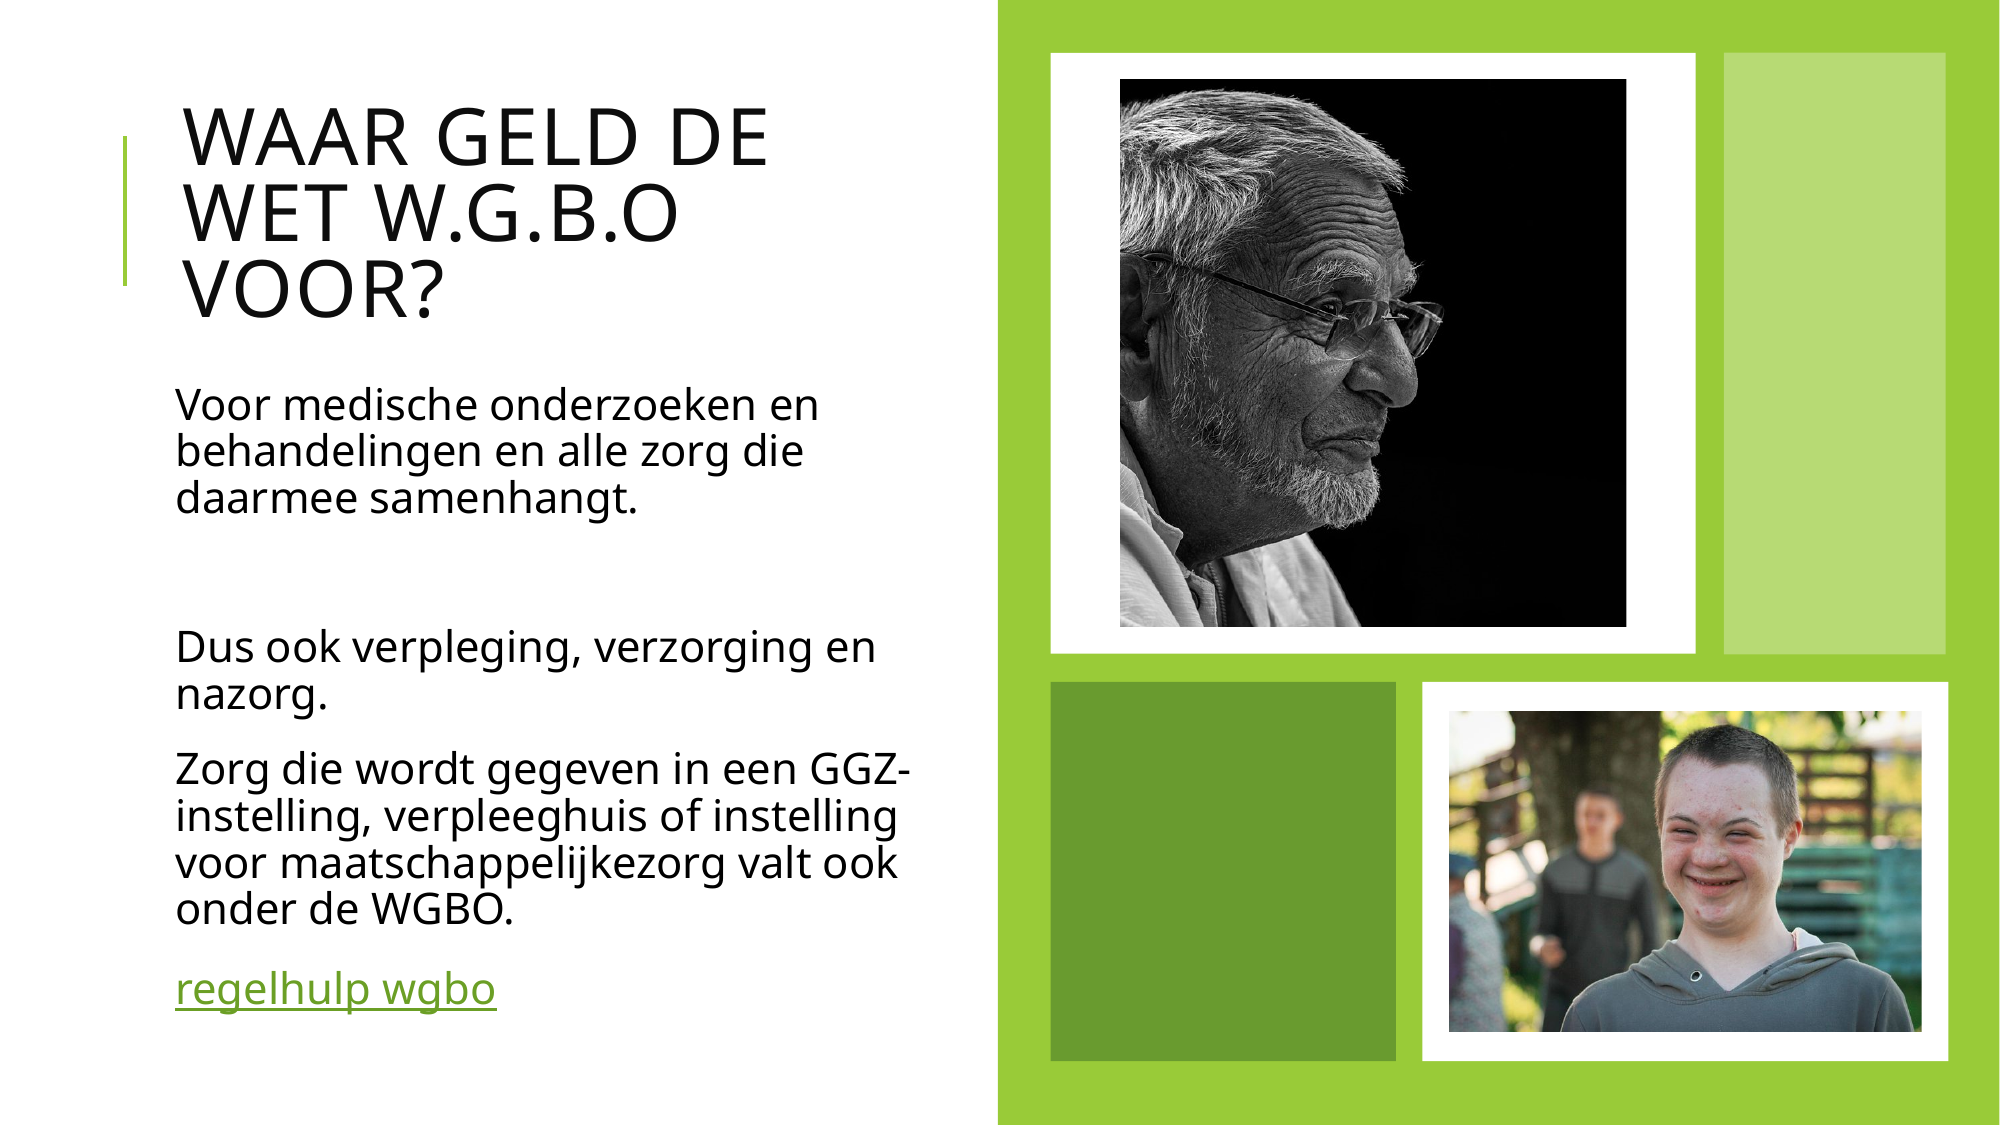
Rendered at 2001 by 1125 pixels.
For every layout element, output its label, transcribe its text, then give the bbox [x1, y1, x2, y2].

picture [1448, 711, 1922, 1033]
text_box [1049, 51, 1697, 655]
picture [1119, 79, 1627, 628]
text_box [1723, 51, 1947, 656]
text_box [997, 0, 2000, 1125]
text_box [1421, 681, 1950, 1063]
text_box [1049, 681, 1397, 1063]
list Voor medische onderzoeken en behandelingen en alle zorg die daarmee samenhangt. Dus ook verpleging, verzorging en nazorg. Zorg die wordt gegeven in een GGZ-instelling, verpleeghuis of instelling voor maatschappelijkezorg valt ook onder de WGBO. regelhulp wgbo [168, 375, 932, 1035]
title Waar geld de wet W.g.b.o voor? [168, 96, 945, 342]
